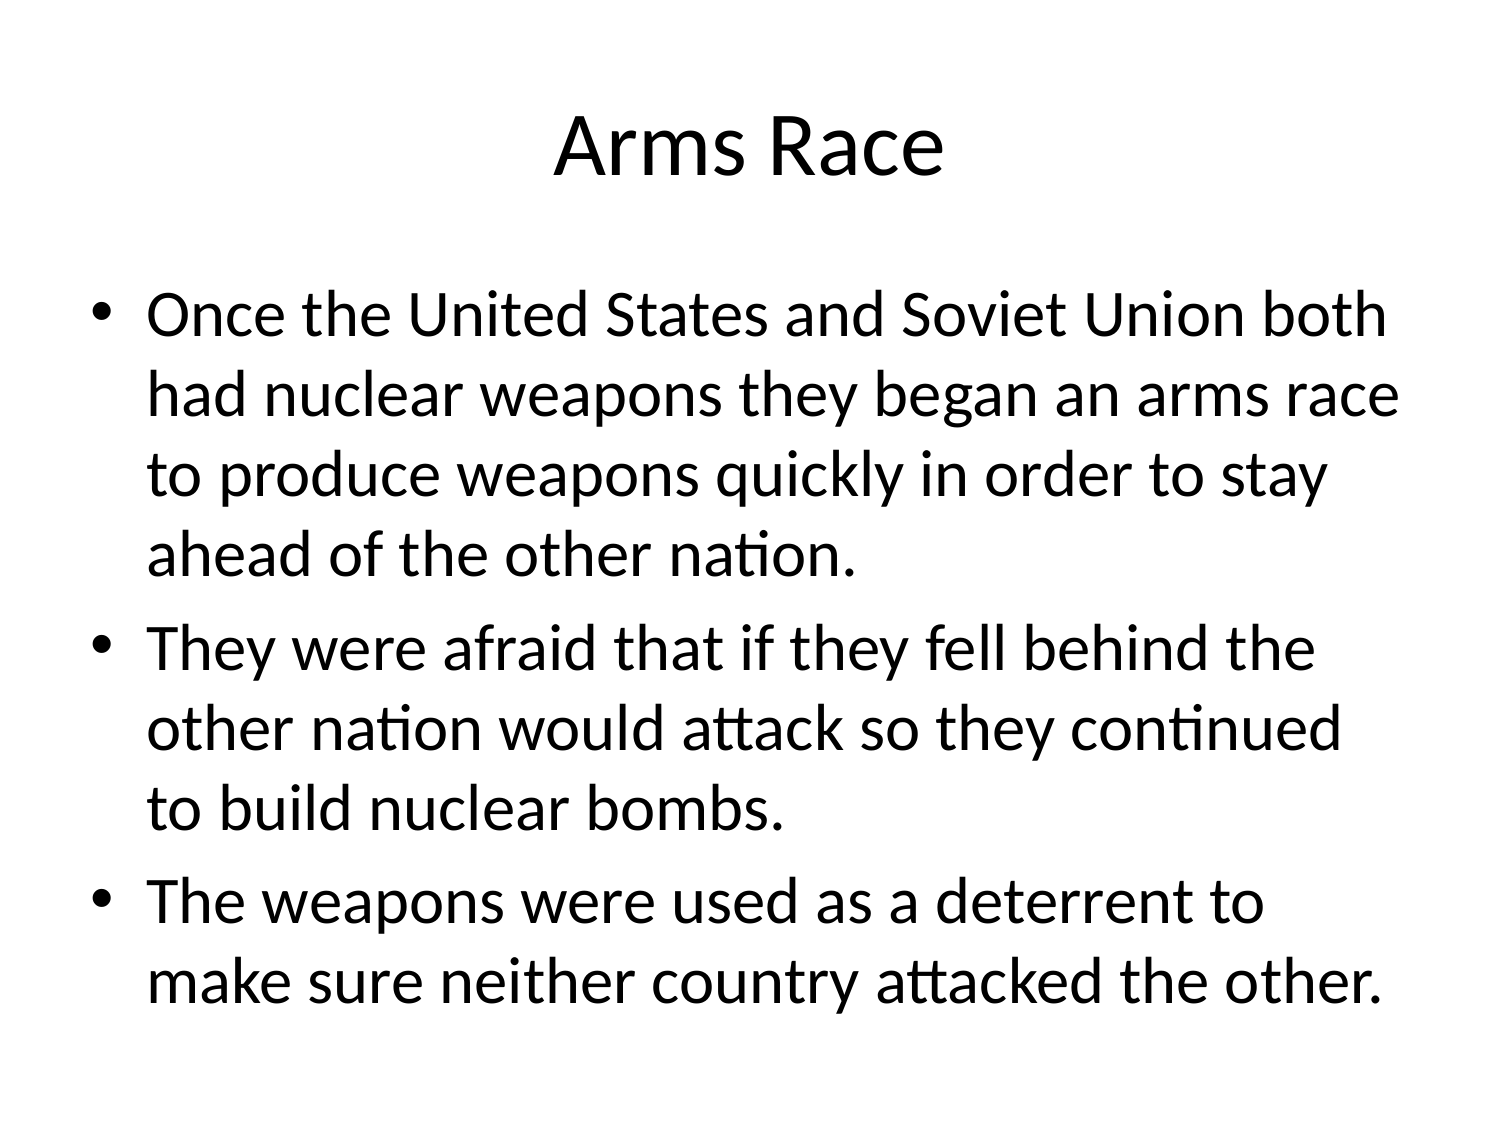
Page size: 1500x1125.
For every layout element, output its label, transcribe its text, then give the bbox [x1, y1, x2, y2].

title Arms Race [75, 45, 1425, 233]
list Once the United States and Soviet Union both had nuclear weapons they began an arms race to produce weapons quickly in order to stay ahead of the other nation. They were afraid that if they fell behind the other nation would attack so they continued to build nuclear bombs. The weapons were used as a deterrent to make sure neither country attacked the other. [75, 262, 1425, 1075]
